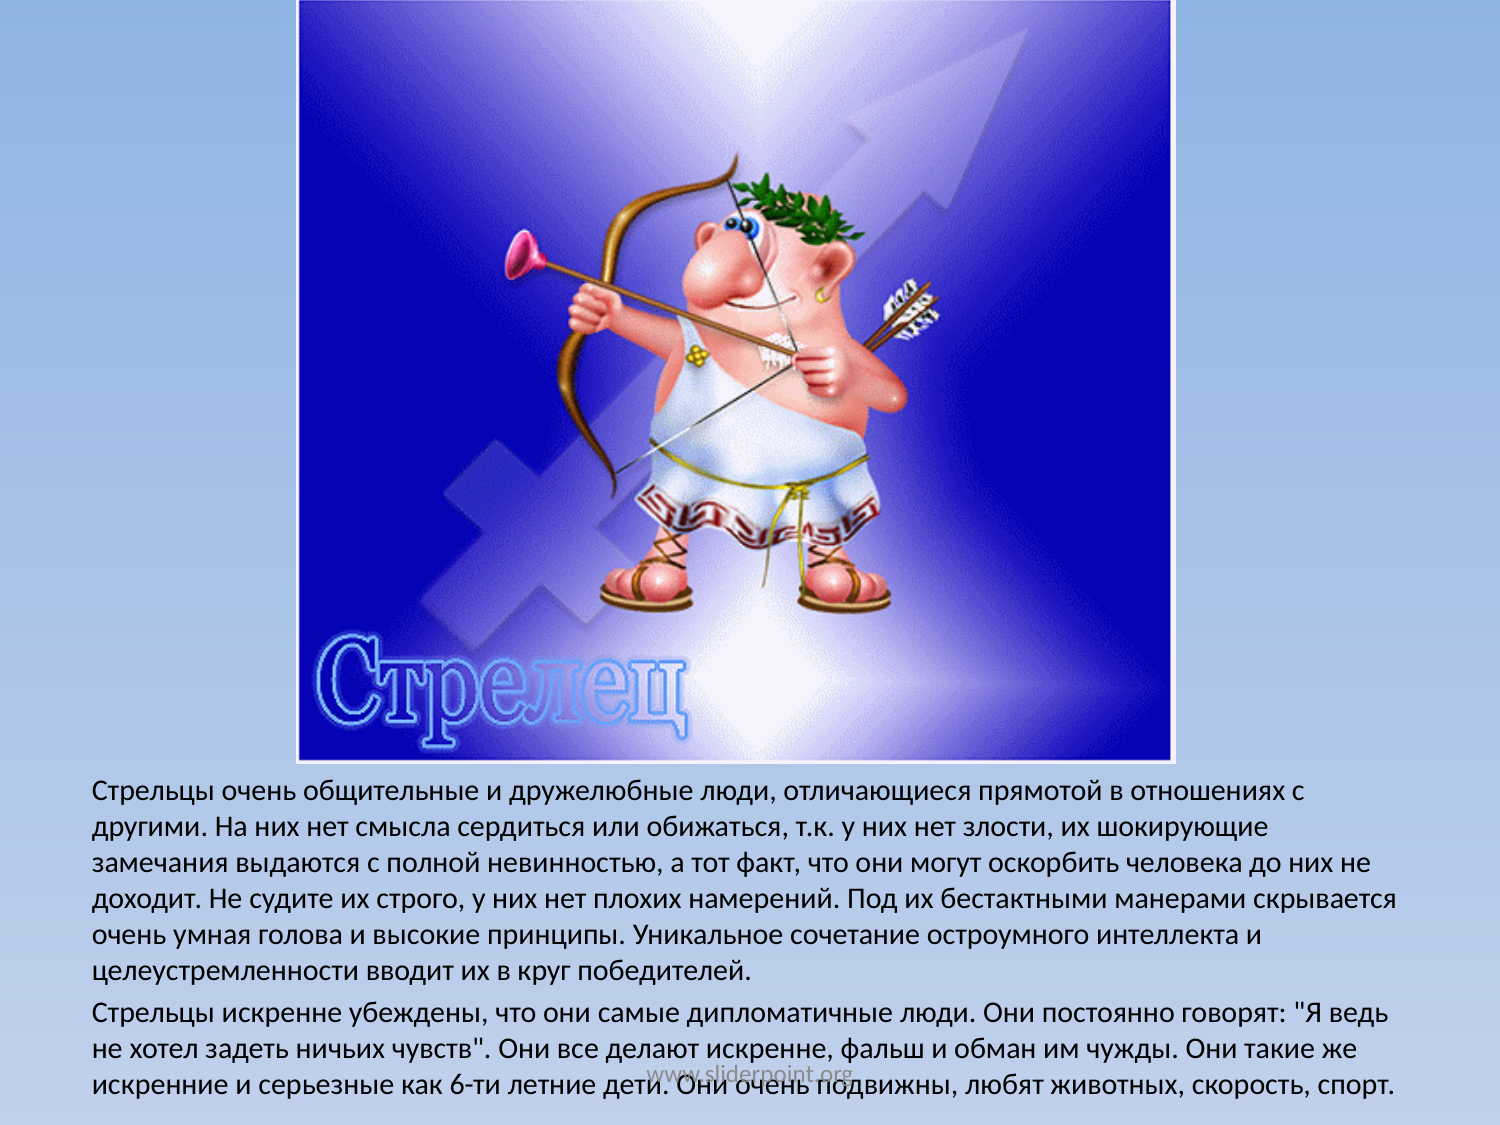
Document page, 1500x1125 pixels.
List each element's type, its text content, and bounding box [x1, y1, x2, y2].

footer www.sliderpoint.org [512, 1042, 988, 1103]
list Стрельцы очень общительные и дружелюбные люди, отличающиеся прямотой в отношениях с другими. На них нет смысла сердиться или обижаться, т.к. у них нет злости, их шокирующие замечания выдаются с полной невинностью, а тот факт, что они могут оскорбить человека до них не доходит. Не судите их строго, у них нет плохих намерений. Под их бестактными манерами скрывается очень умная голова и высокие принципы. Уникальное сочетание остроумного интеллекта и целеустремленности вводит их в круг победителей. Стрельцы искренне убеждены, что они самые дипломатичные люди. Они постоянно говорят: "Я ведь не хотел задеть ничьих чувств". Они все делают искренне, фальш и обман им чужды. Они такие же искренние и серьезные как 6-ти летние дети. Они очень подвижны, любят животных, скорость, спорт. [76, 763, 1428, 1125]
picture [296, 0, 1176, 764]
